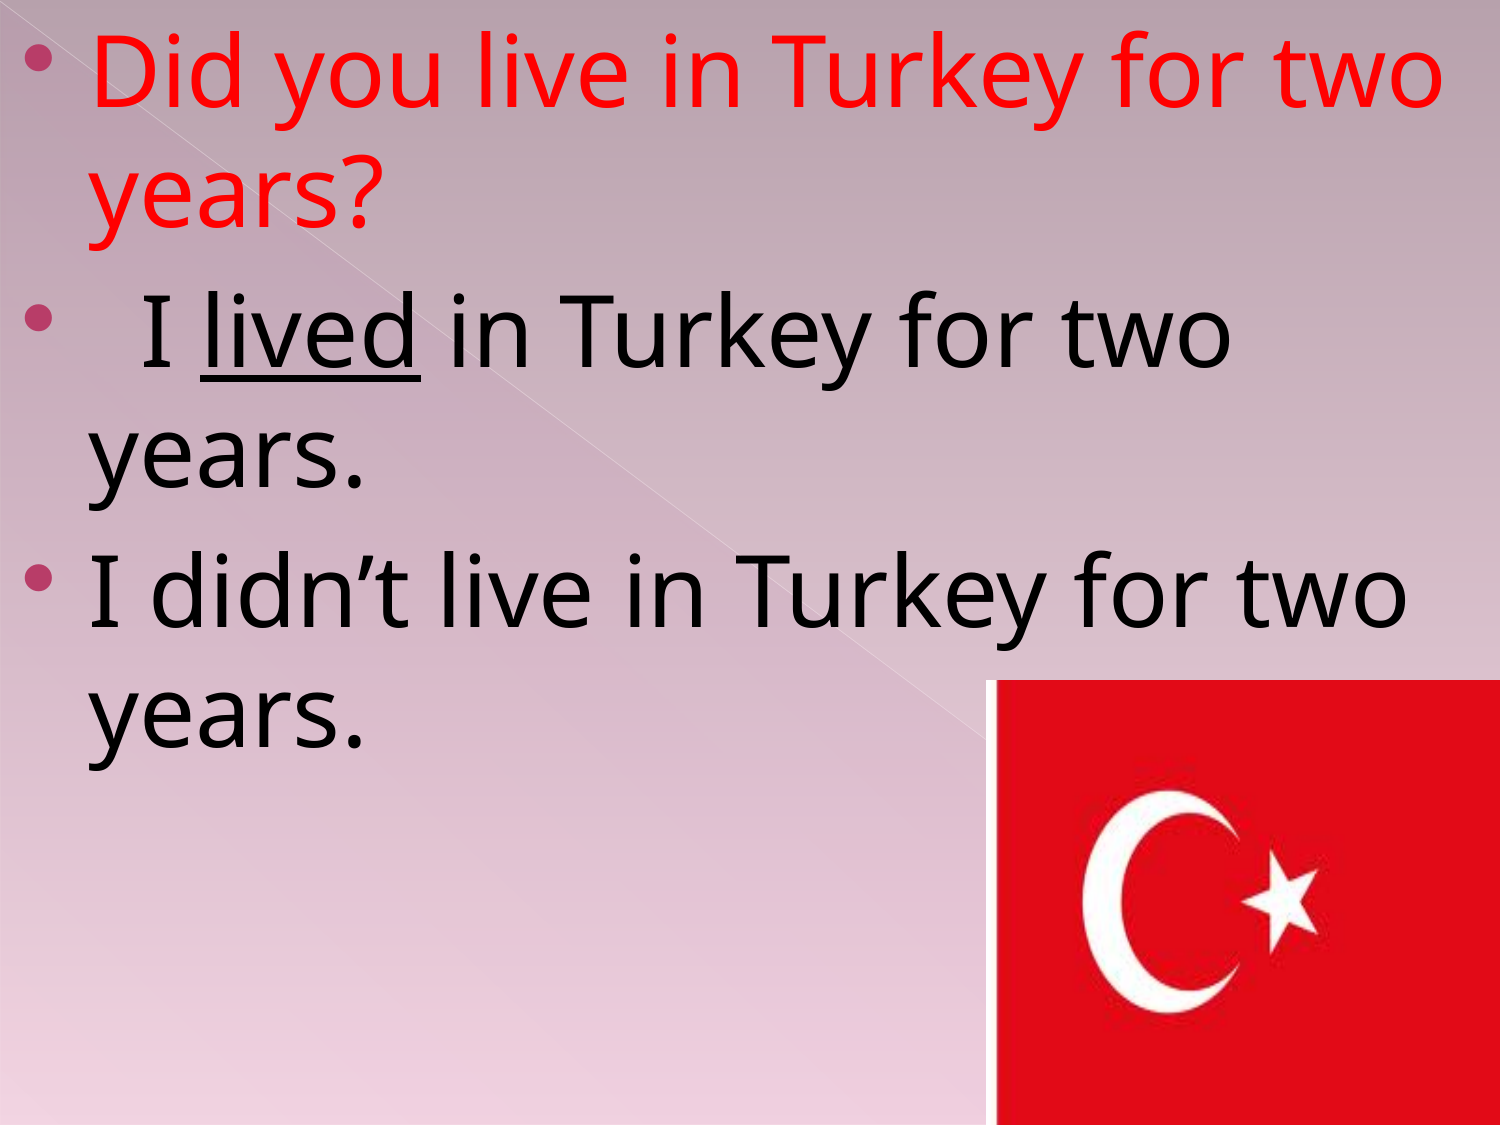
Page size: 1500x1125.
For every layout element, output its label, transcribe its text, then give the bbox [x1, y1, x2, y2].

list Did you live in Turkey for two years? I lived in Turkey for two years. I didn’t live in Turkey for two years. [0, 0, 1500, 1125]
picture [985, 680, 1500, 1125]
